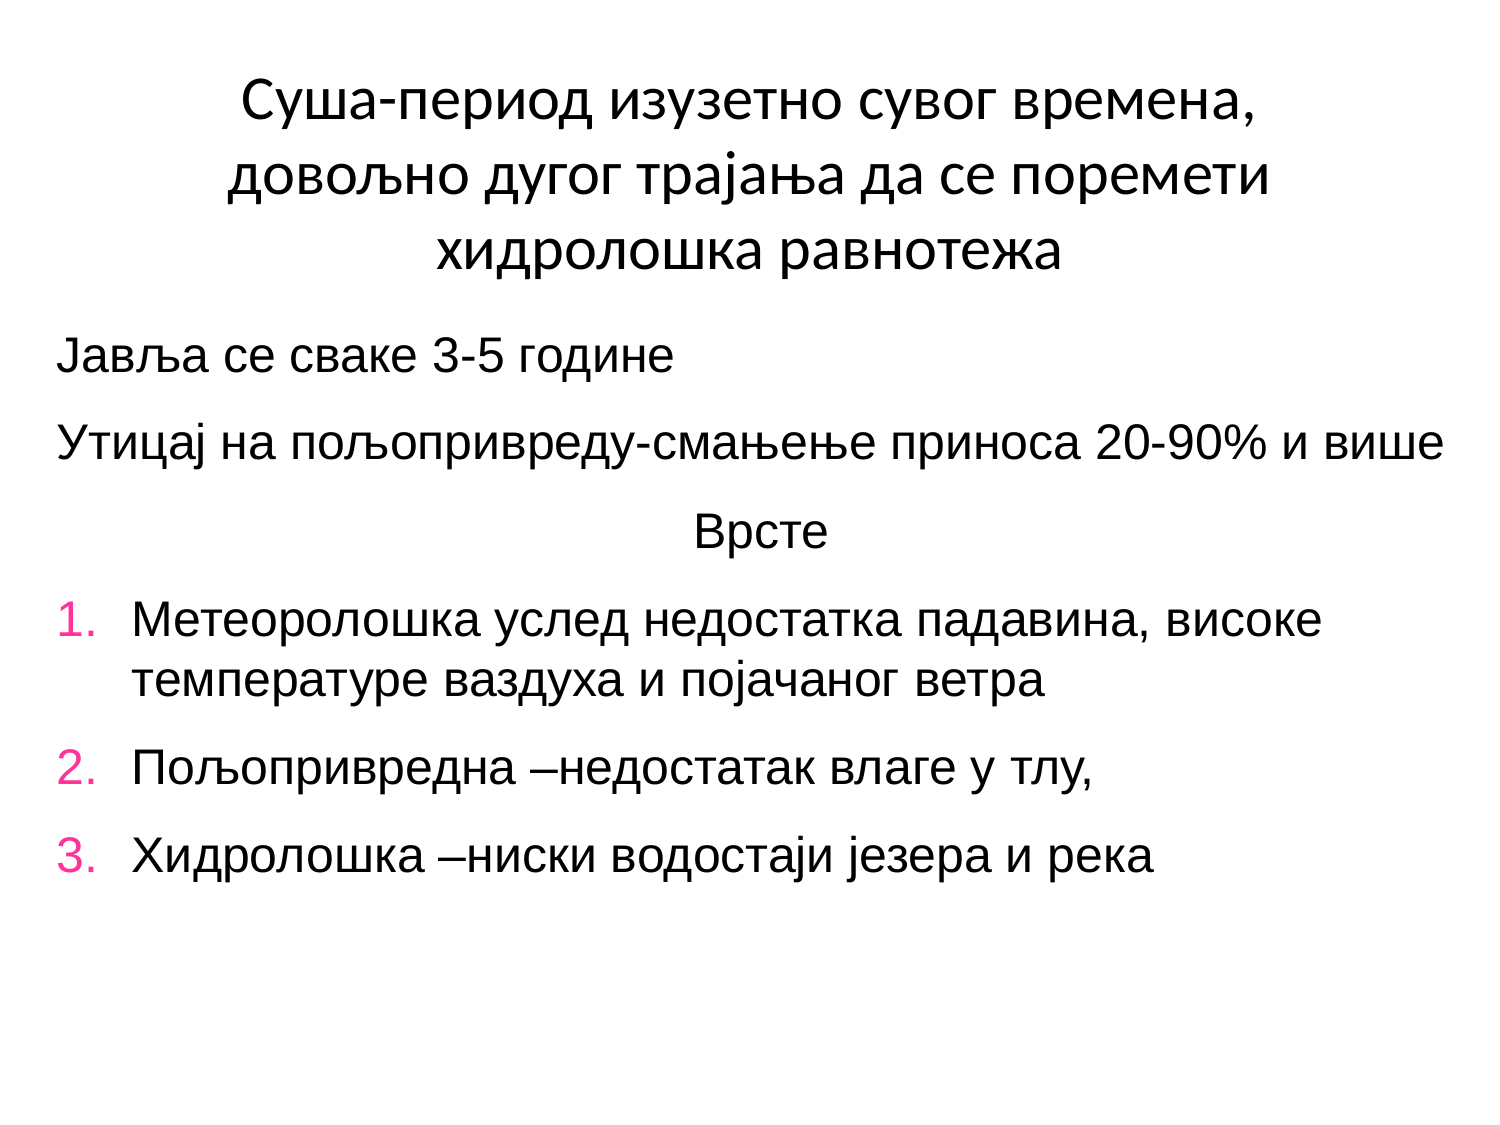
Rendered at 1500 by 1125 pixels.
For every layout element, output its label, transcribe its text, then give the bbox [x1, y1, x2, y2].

title Суша-период изузетно сувог времена, довољно дугог трајања да се поремети хидролошка равнотежа [112, 49, 1388, 290]
list Јавља се сваке 3-5 године Утицај на пољопривреду-смањење приноса 20-90% и више Врсте Метеoролошка услед недостатка падавина, високе температуре ваздуха и појачаног ветра Пољопривредна –недостатак влаге у тлу, Хидролошка –ниски водостаји језера и река [41, 314, 1495, 990]
